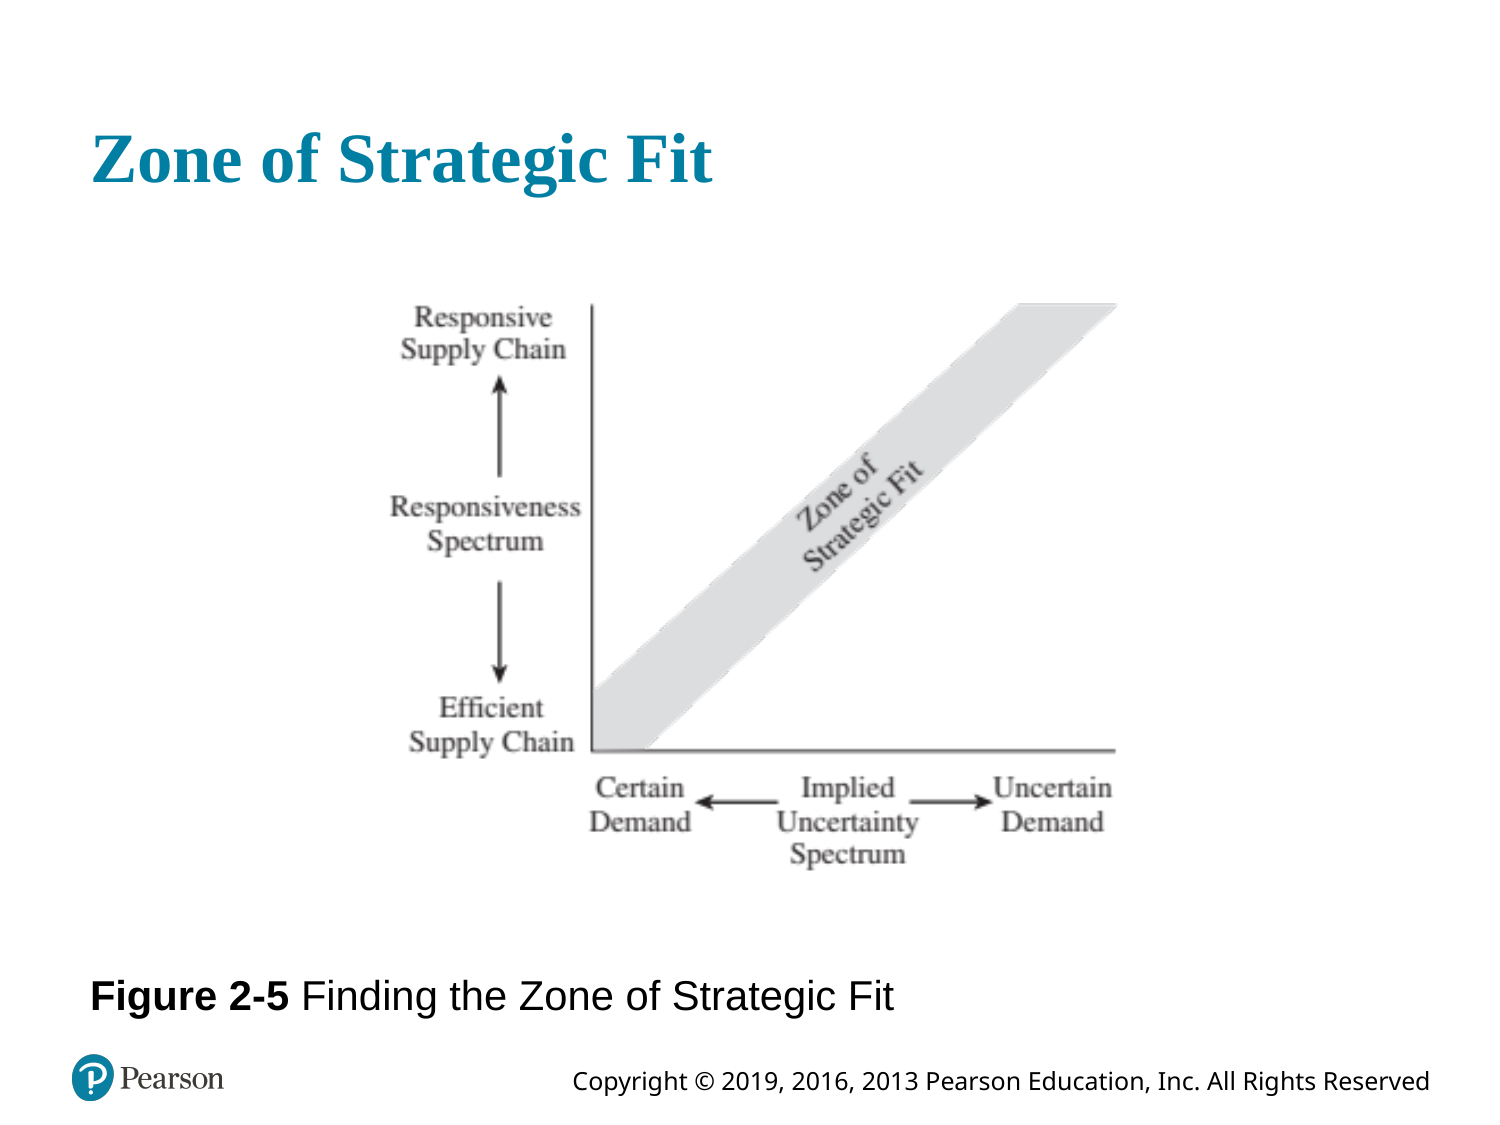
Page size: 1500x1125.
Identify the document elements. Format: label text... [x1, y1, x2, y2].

title Zone of Strategic Fit [75, 0, 1425, 213]
picture [98, 1054, 224, 1101]
picture [80, 1063, 106, 1088]
picture [72, 1087, 83, 1101]
list Figure 2-5 Finding the Zone of Strategic Fit [75, 956, 1425, 1034]
picture [72, 1054, 88, 1070]
picture [380, 293, 1119, 876]
